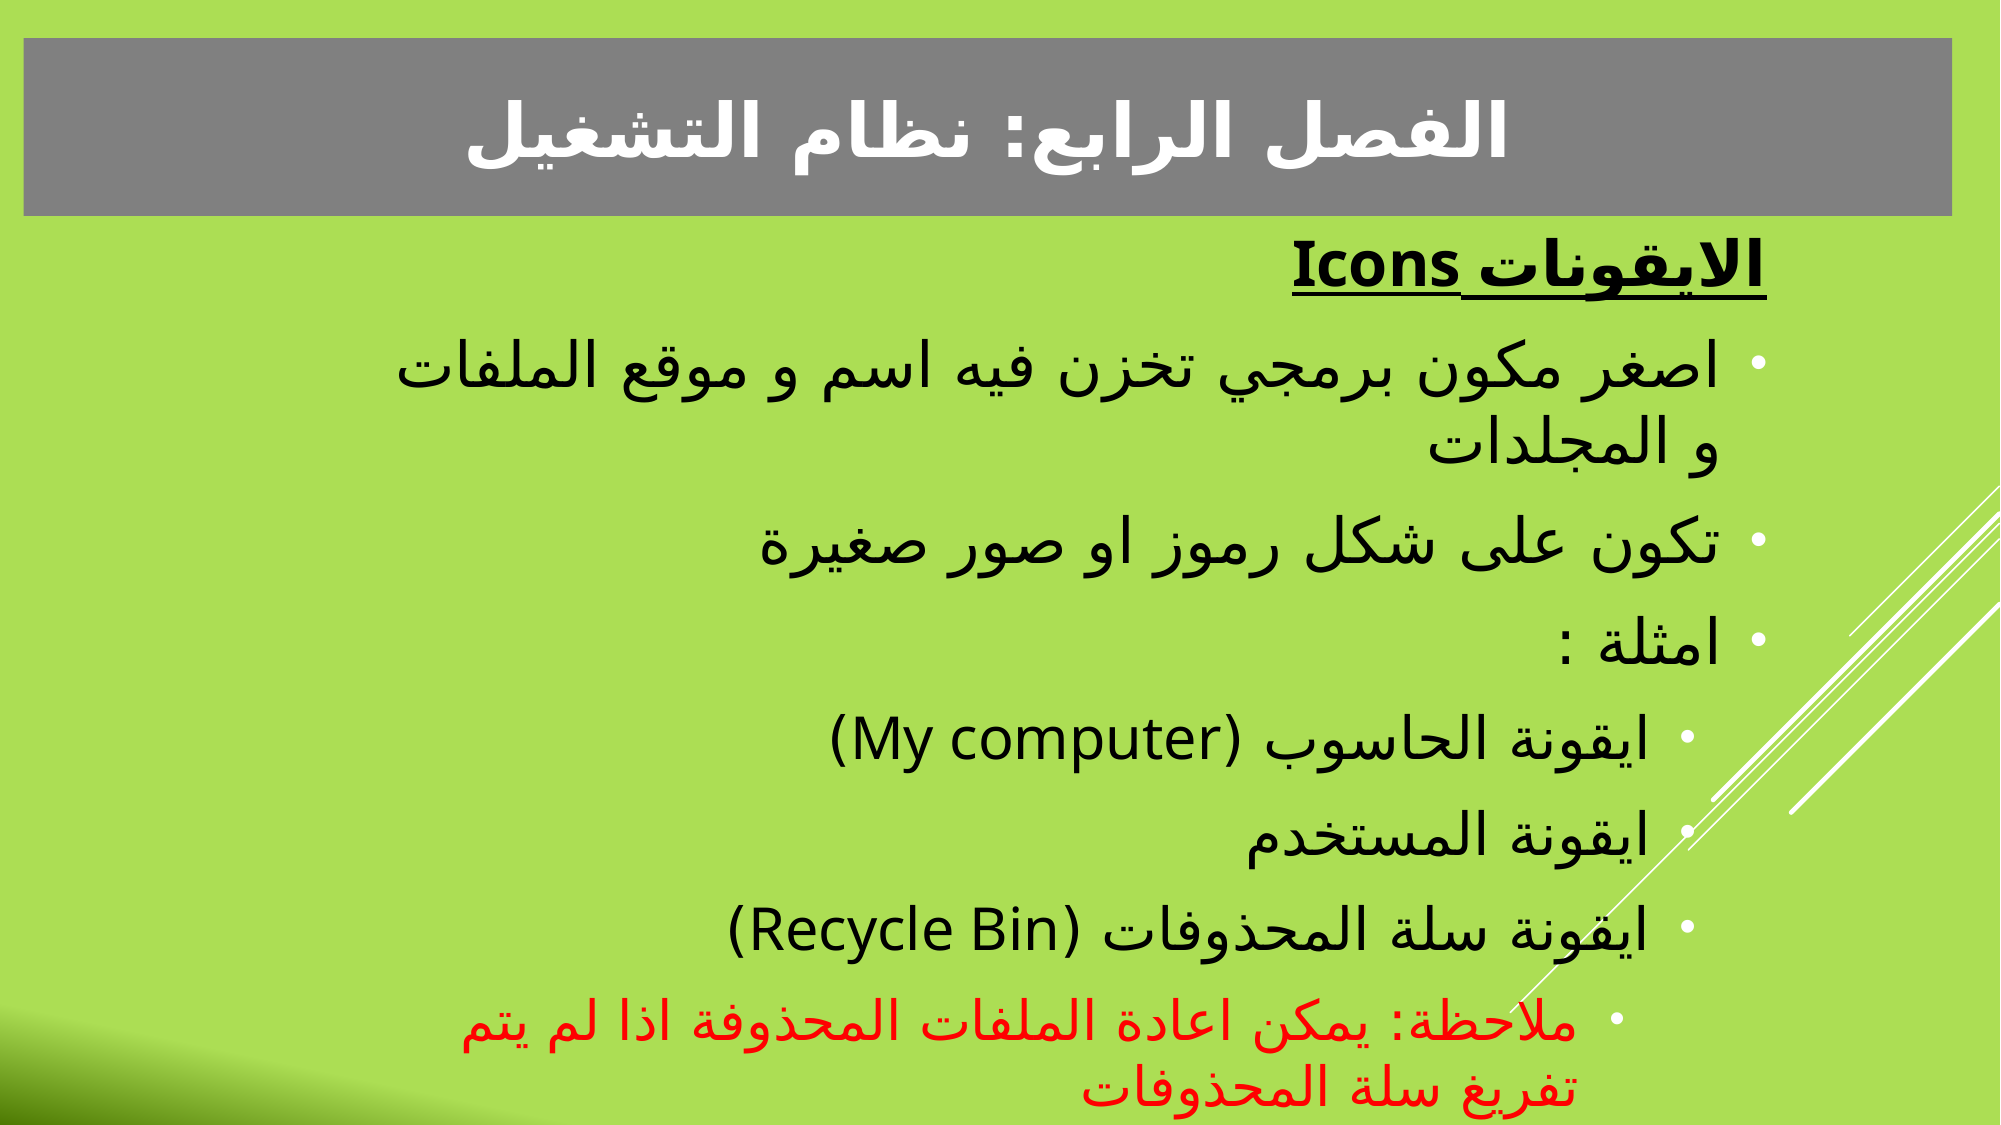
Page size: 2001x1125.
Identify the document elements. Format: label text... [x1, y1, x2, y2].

text_box الفصل الرابع: نظام التشغيل [23, 38, 1953, 216]
list الايقونات Icons اصغر مكون برمجي تخزن فيه اسم و موقع الملفات و المجلدات تكون على شكل رموز او صور صغيرة امثلة : ايقونة الحاسوب (My computer) ايقونة المستخدم ايقونة سلة المحذوفات (Recycle Bin) ملاحظة: يمكن اعادة الملفات المحذوفة اذا لم يتم تفريغ سلة المحذوفات [355, 215, 1782, 1125]
